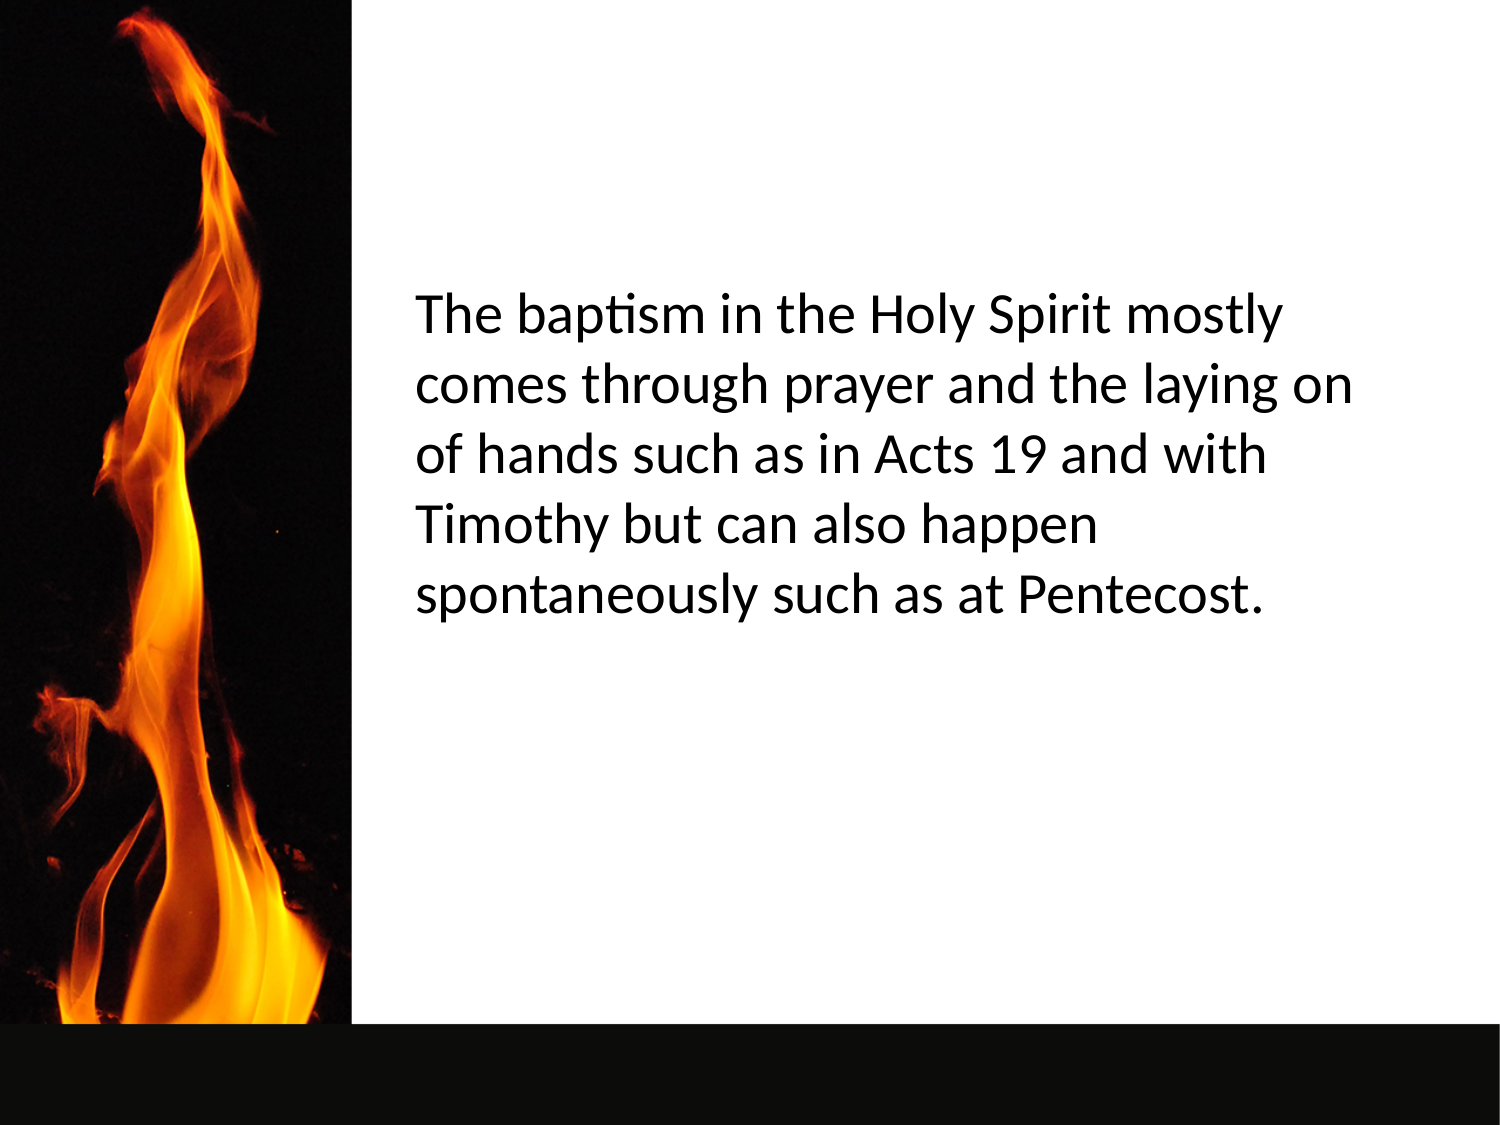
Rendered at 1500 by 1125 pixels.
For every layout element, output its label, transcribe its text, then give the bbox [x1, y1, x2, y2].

text_box The baptism in the Holy Spirit mostly comes through prayer and the laying on of hands such as in Acts 19 and with Timothy but can also happen spontaneously such as at Pentecost. [400, 267, 1401, 633]
picture [0, 0, 1500, 1125]
